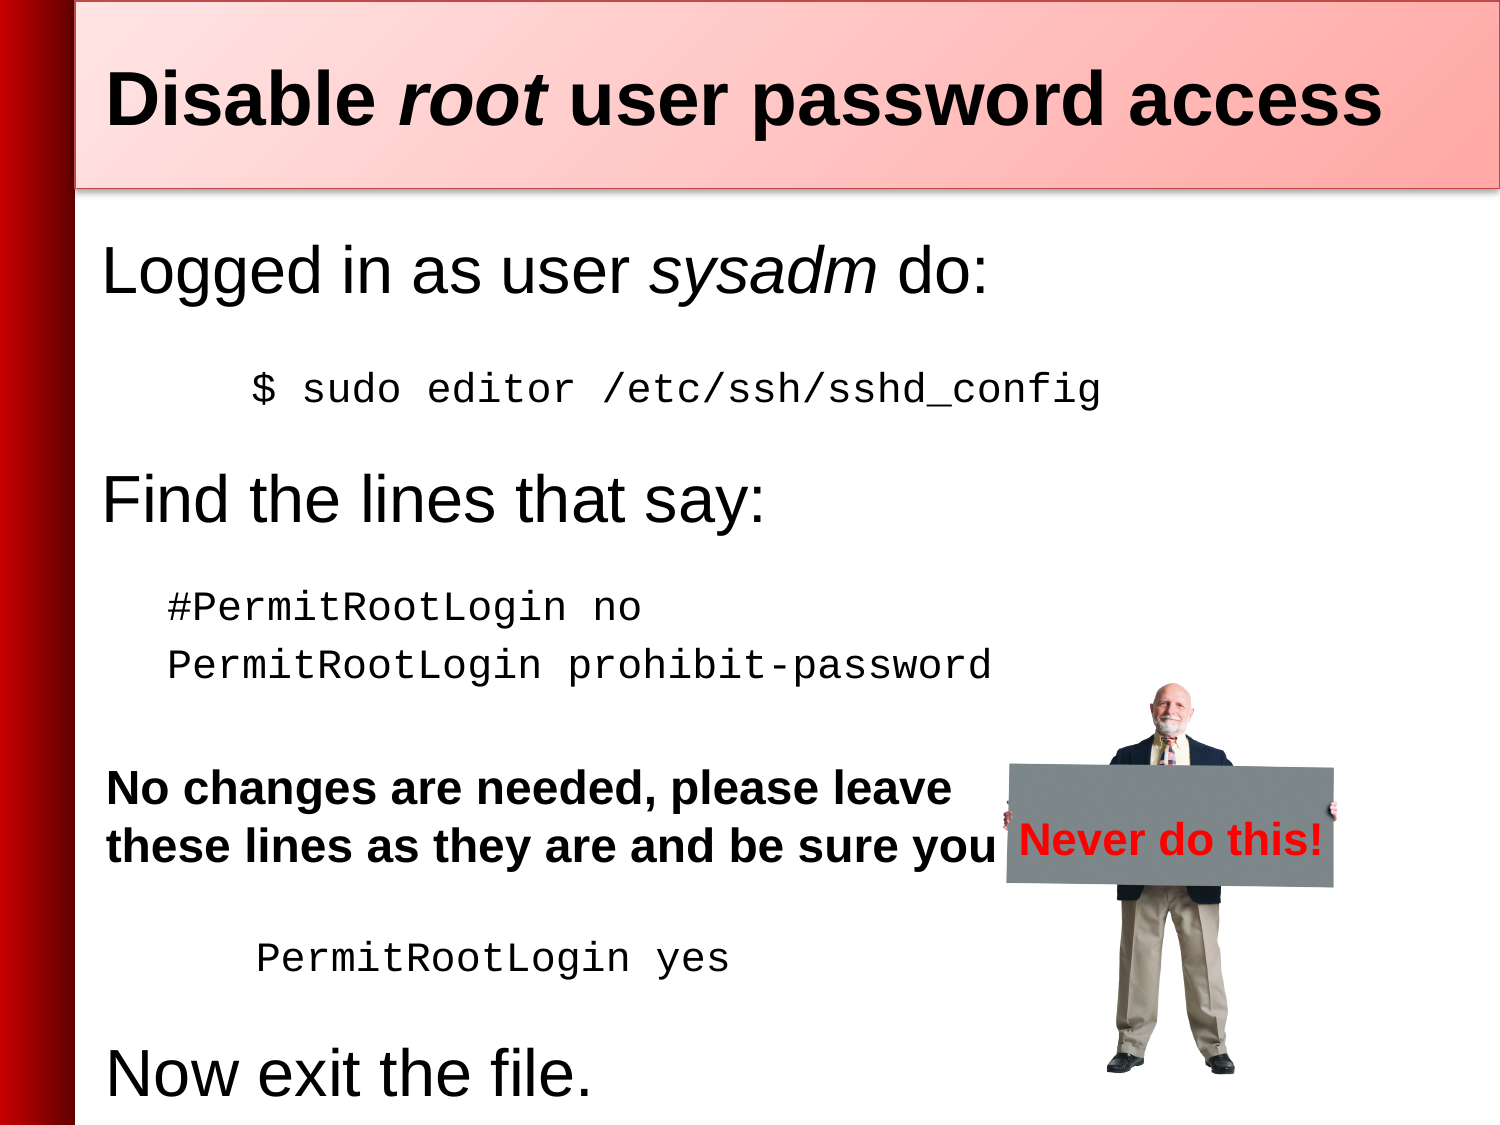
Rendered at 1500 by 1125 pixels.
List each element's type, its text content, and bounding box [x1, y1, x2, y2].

text_box No changes are needed, please leave these lines as they are and be sure you PermitRootLogin yes Now exit the file. [91, 749, 1470, 1117]
picture [994, 675, 1345, 1082]
list Logged in as user sysadm do: $ sudo editor /etc/ssh/sshd_config Find the lines that say: #PermitRootLogin no PermitRootLogin prohibit-password [86, 219, 1470, 711]
title Disable root user password access [74, 0, 1500, 189]
